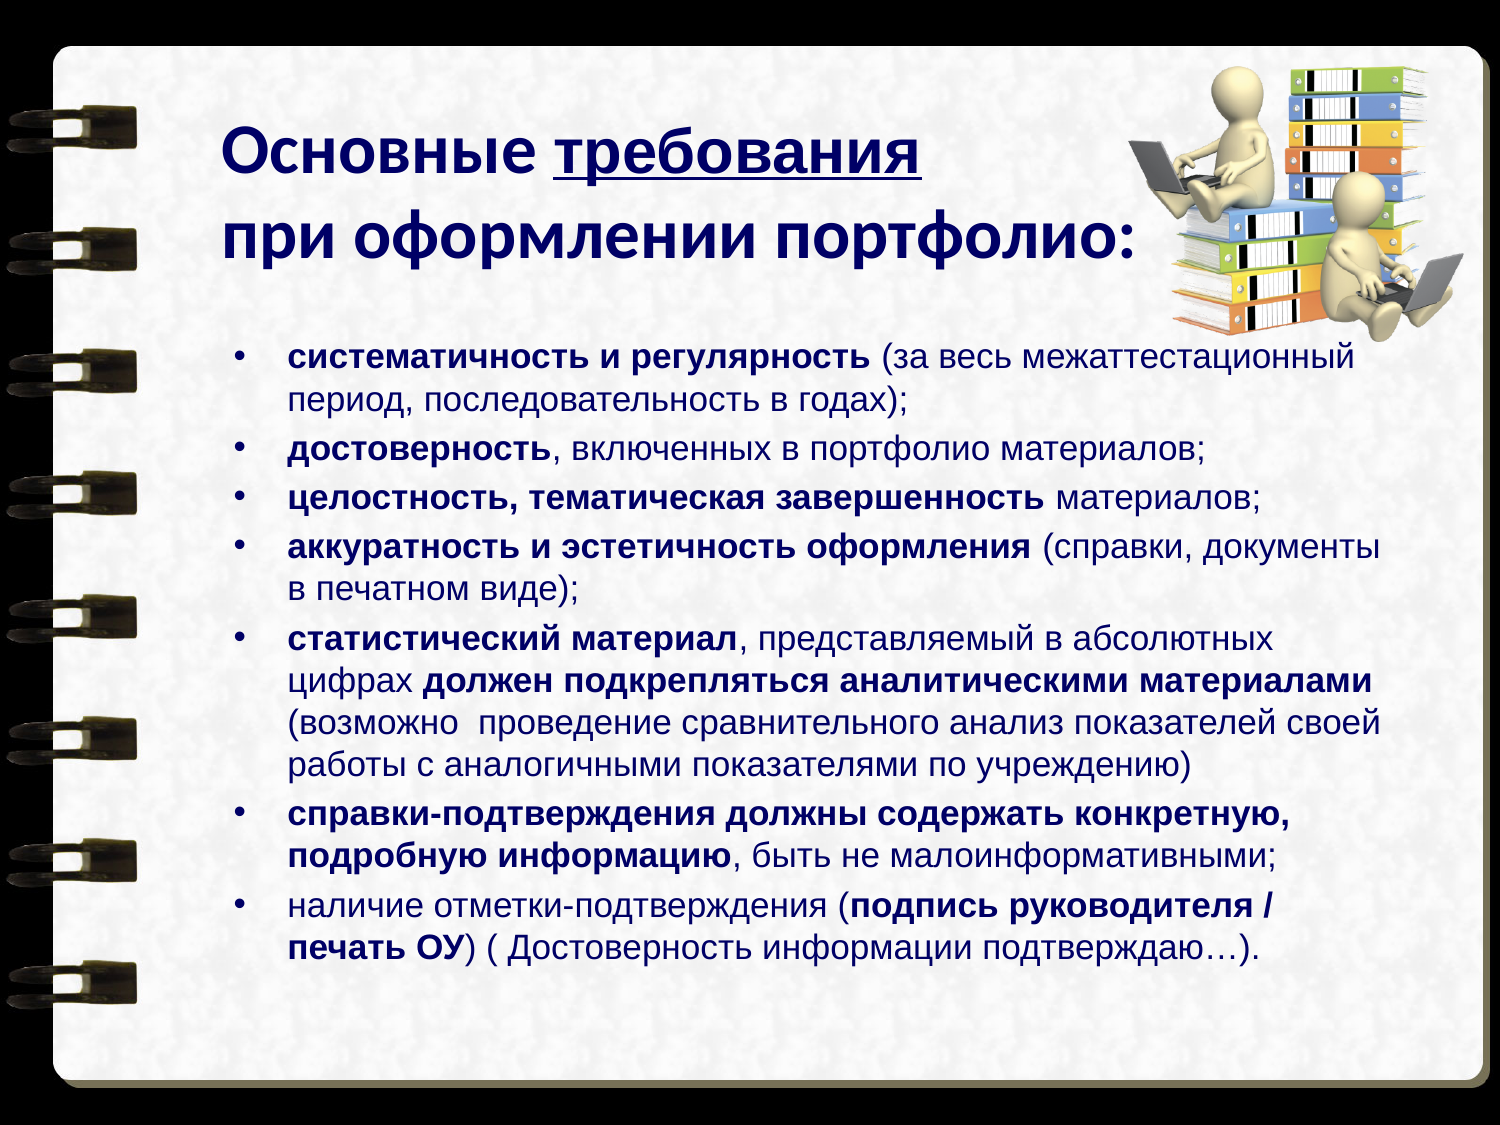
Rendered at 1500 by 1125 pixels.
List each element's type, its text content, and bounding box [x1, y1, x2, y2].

picture [0, 0, 1500, 1125]
list систематичность и регулярность (за весь межаттестационный период, последовательность в годах); достоверность, включенных в портфолио материалов; целостность, тематическая завершенность материалов; аккуратность и эстетичность оформления (справки, документы в печатном виде); статистический материал, представляемый в абсолютных цифрах должен подкрепляться аналитическими материалами (возможно проведение сравнительного анализ показателей своей работы с аналогичными показателями по учреждению) справки-подтверждения должны содержать конкретную, подробную информацию, быть не малоинформативными; наличие отметки-подтверждения (подпись руководителя / печать ОУ) ( Достоверность информации подтверждаю…). [218, 326, 1404, 1012]
title Основные требования при оформлении портфолио: [206, 93, 1122, 282]
